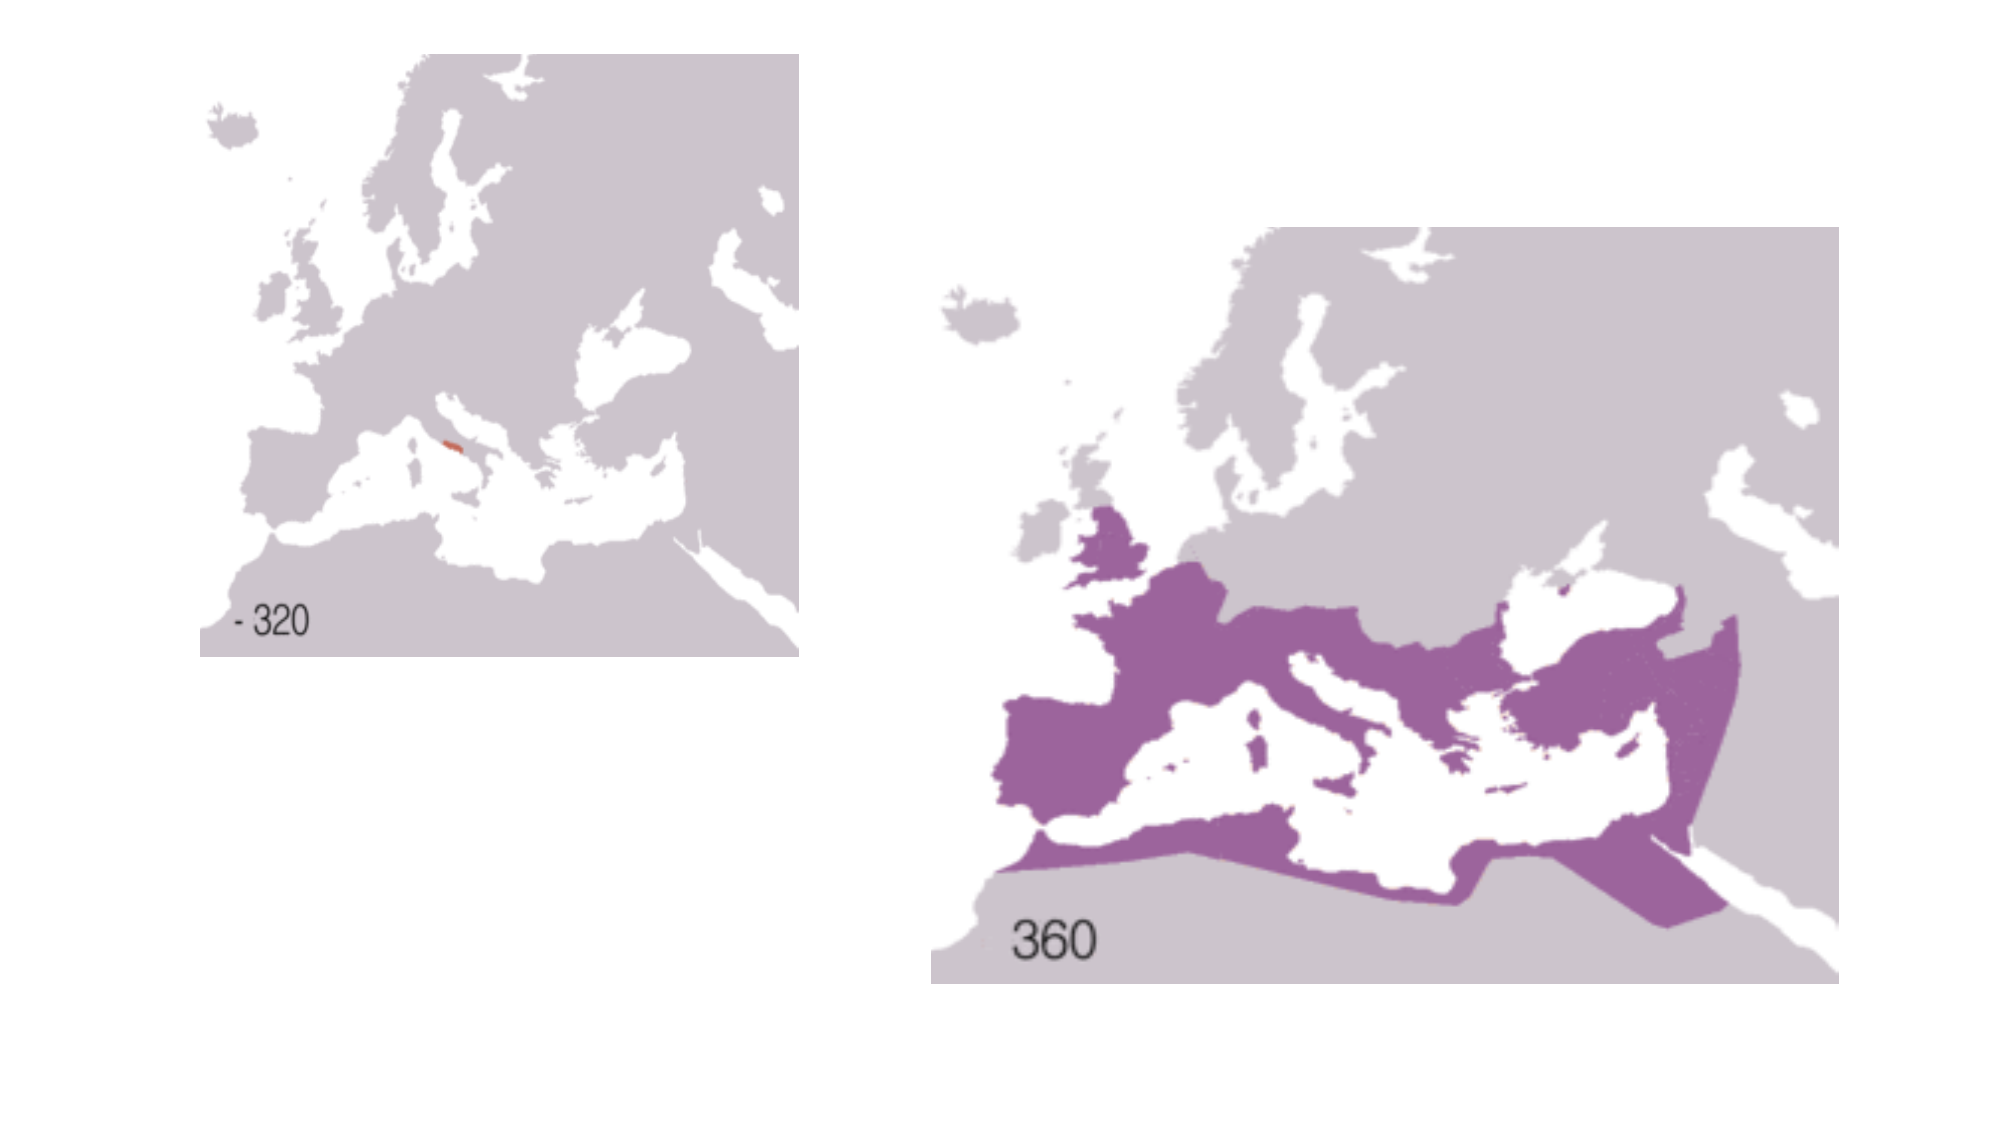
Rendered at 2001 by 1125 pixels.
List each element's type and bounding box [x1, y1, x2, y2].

picture [931, 227, 1839, 984]
picture [199, 54, 799, 657]
